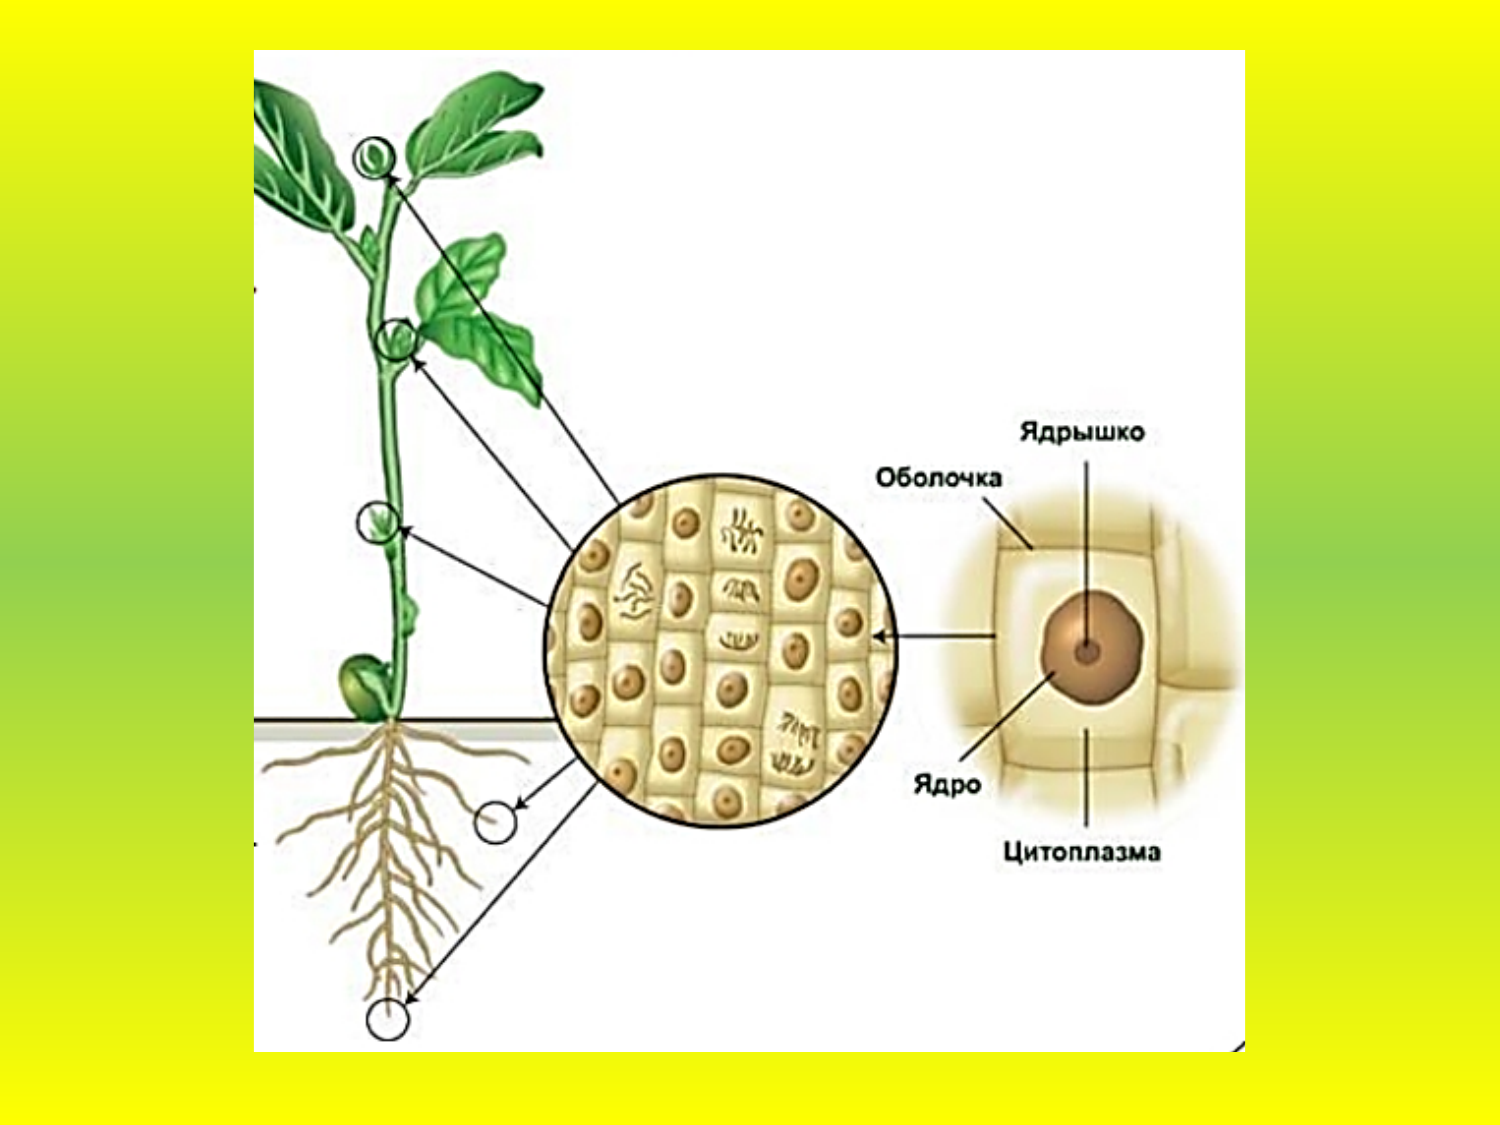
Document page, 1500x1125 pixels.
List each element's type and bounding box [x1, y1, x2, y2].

picture [253, 50, 1246, 1052]
